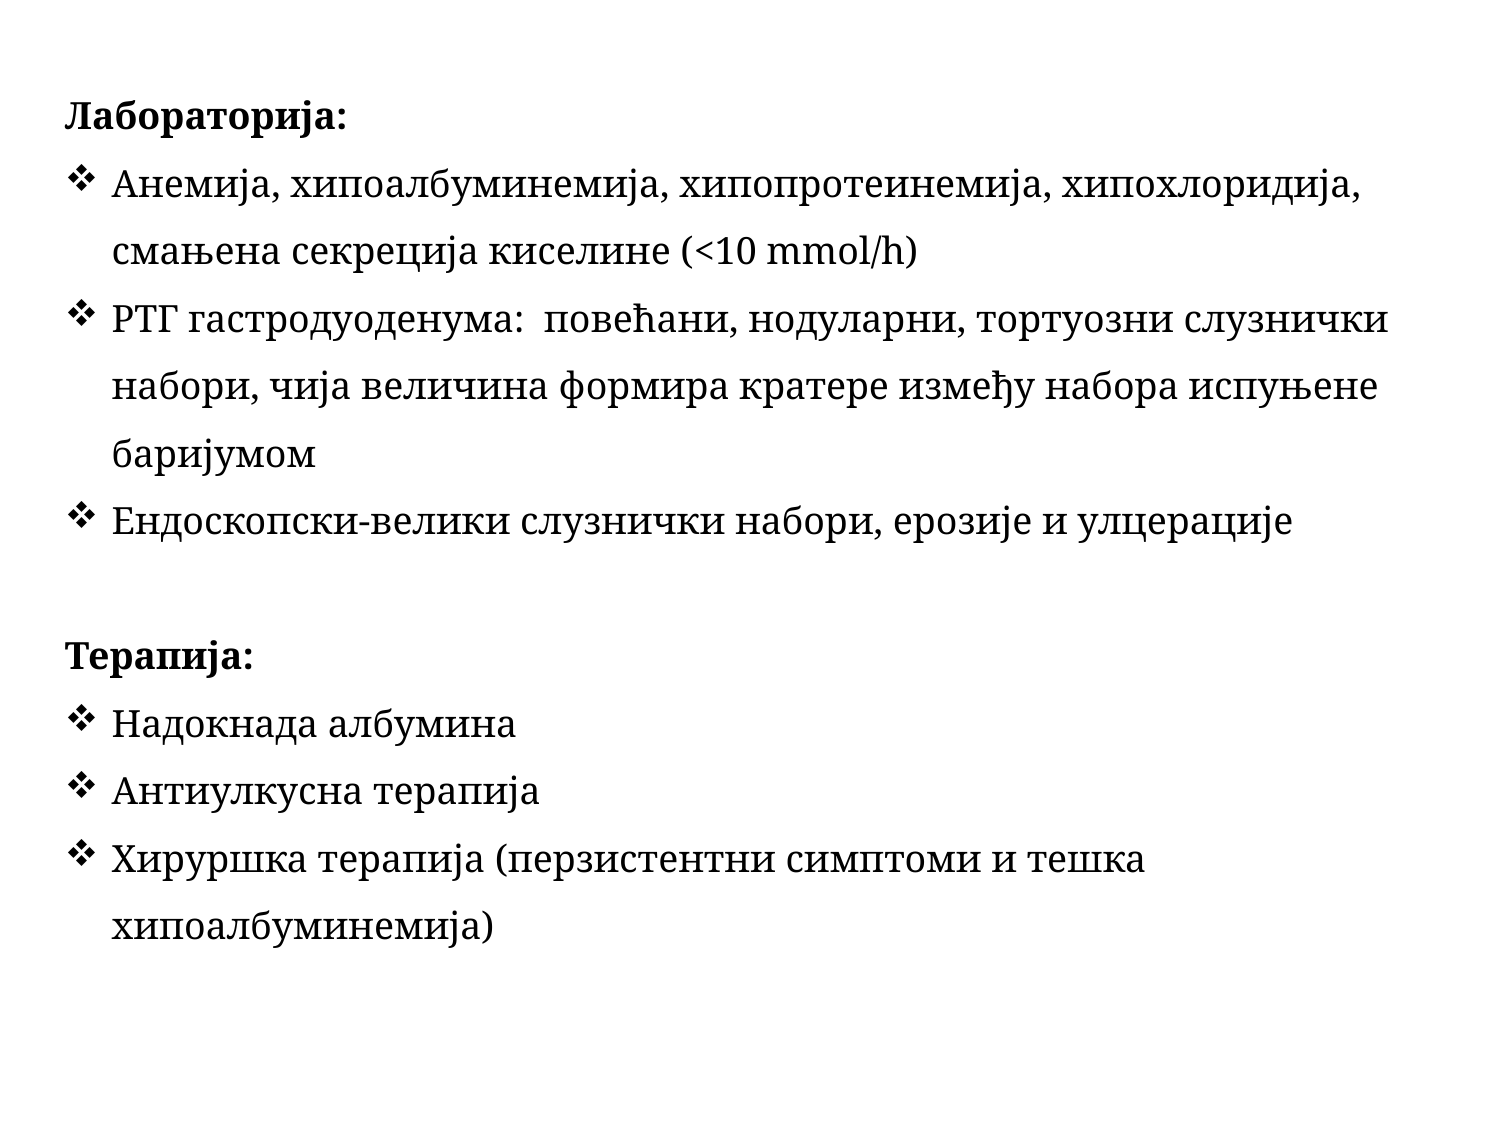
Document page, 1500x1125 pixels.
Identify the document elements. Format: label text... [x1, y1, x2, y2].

text_box Лабораторија: Анемија, хипоалбуминемија, хипопротеинемија, хипохлоридија, смањена секреција киселине (<10 mmol/h) РТГ гастродуоденума: повећани, нодуларни, тортуозни слузнички набори, чија величина формира кратере између набора испуњене баријумом Ендоскопски-велики слузнички набори, ерозије и улцерације Терапија: Надокнада албумина Антиулкусна терапија Хируршка терапија (перзистентни симптоми и тешка хипоалбуминемија) [49, 62, 1475, 955]
